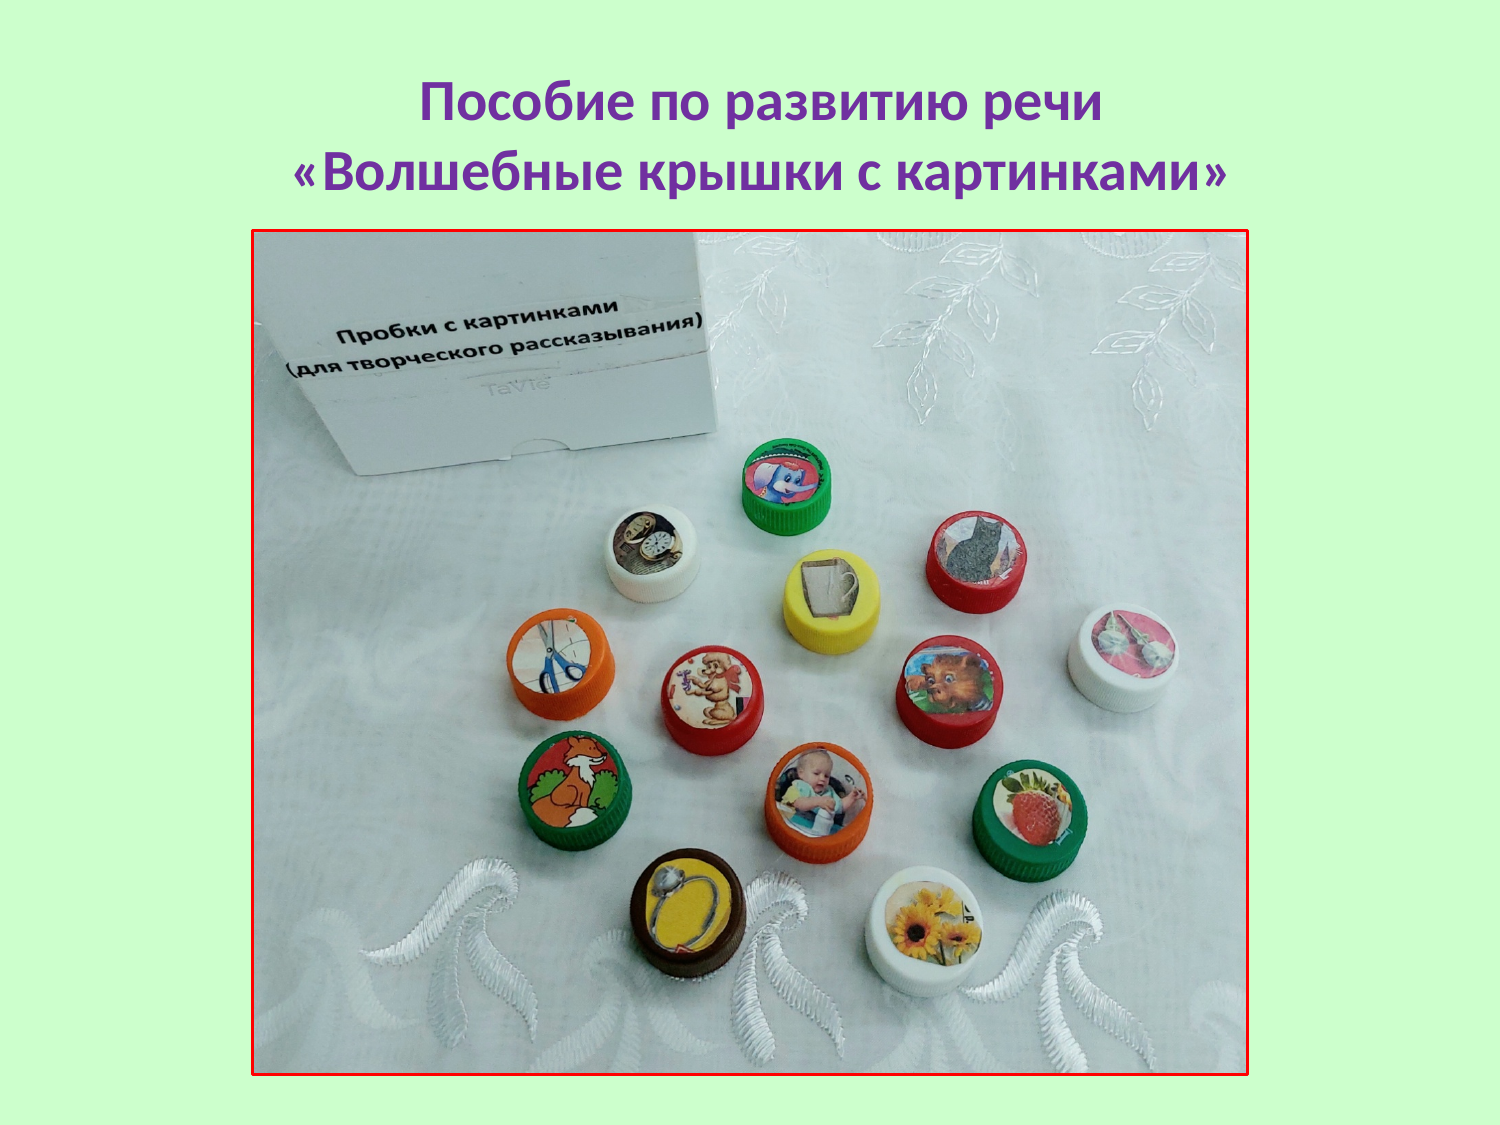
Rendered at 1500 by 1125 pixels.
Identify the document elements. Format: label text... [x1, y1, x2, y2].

picture [253, 231, 1247, 1074]
text_box Пособие по развитию речи «Волшебные крышки с картинками» [242, 54, 1282, 210]
